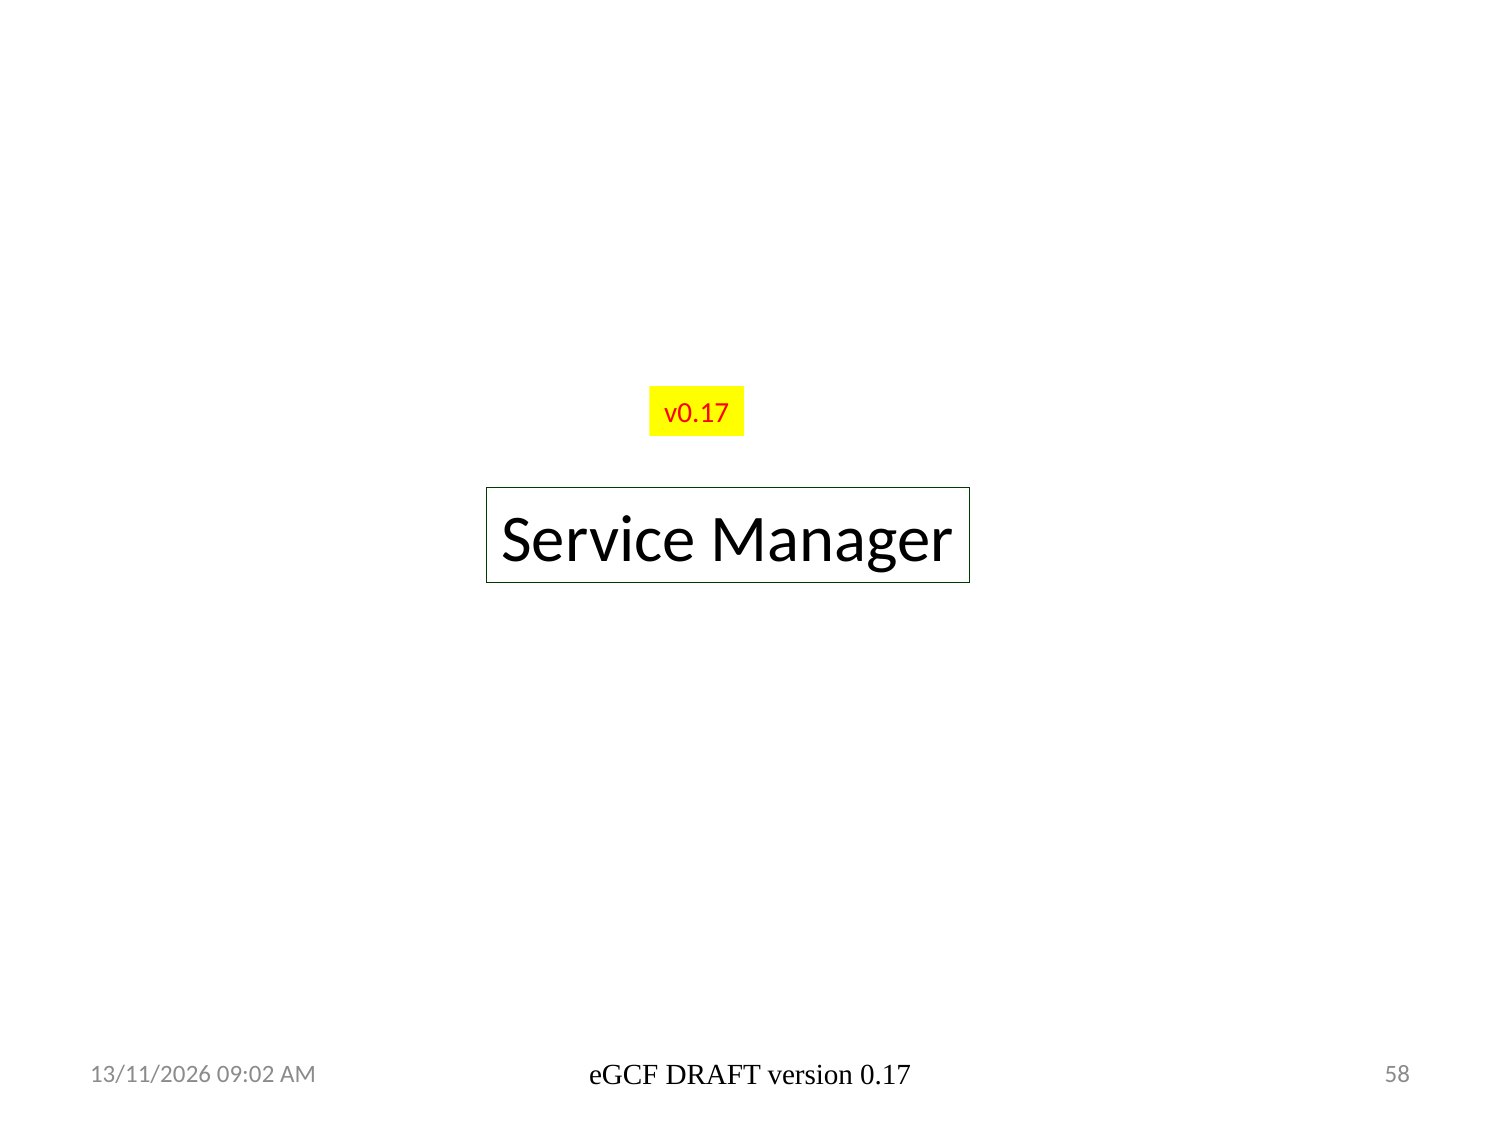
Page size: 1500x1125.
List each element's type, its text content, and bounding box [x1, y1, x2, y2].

text_box v0.17 [649, 386, 745, 436]
slide_number 58 [1074, 1042, 1425, 1103]
footer eGCF DRAFT version 0.17 [512, 1042, 988, 1103]
text_box Service Manager [486, 487, 970, 583]
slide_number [75, 1042, 425, 1103]
